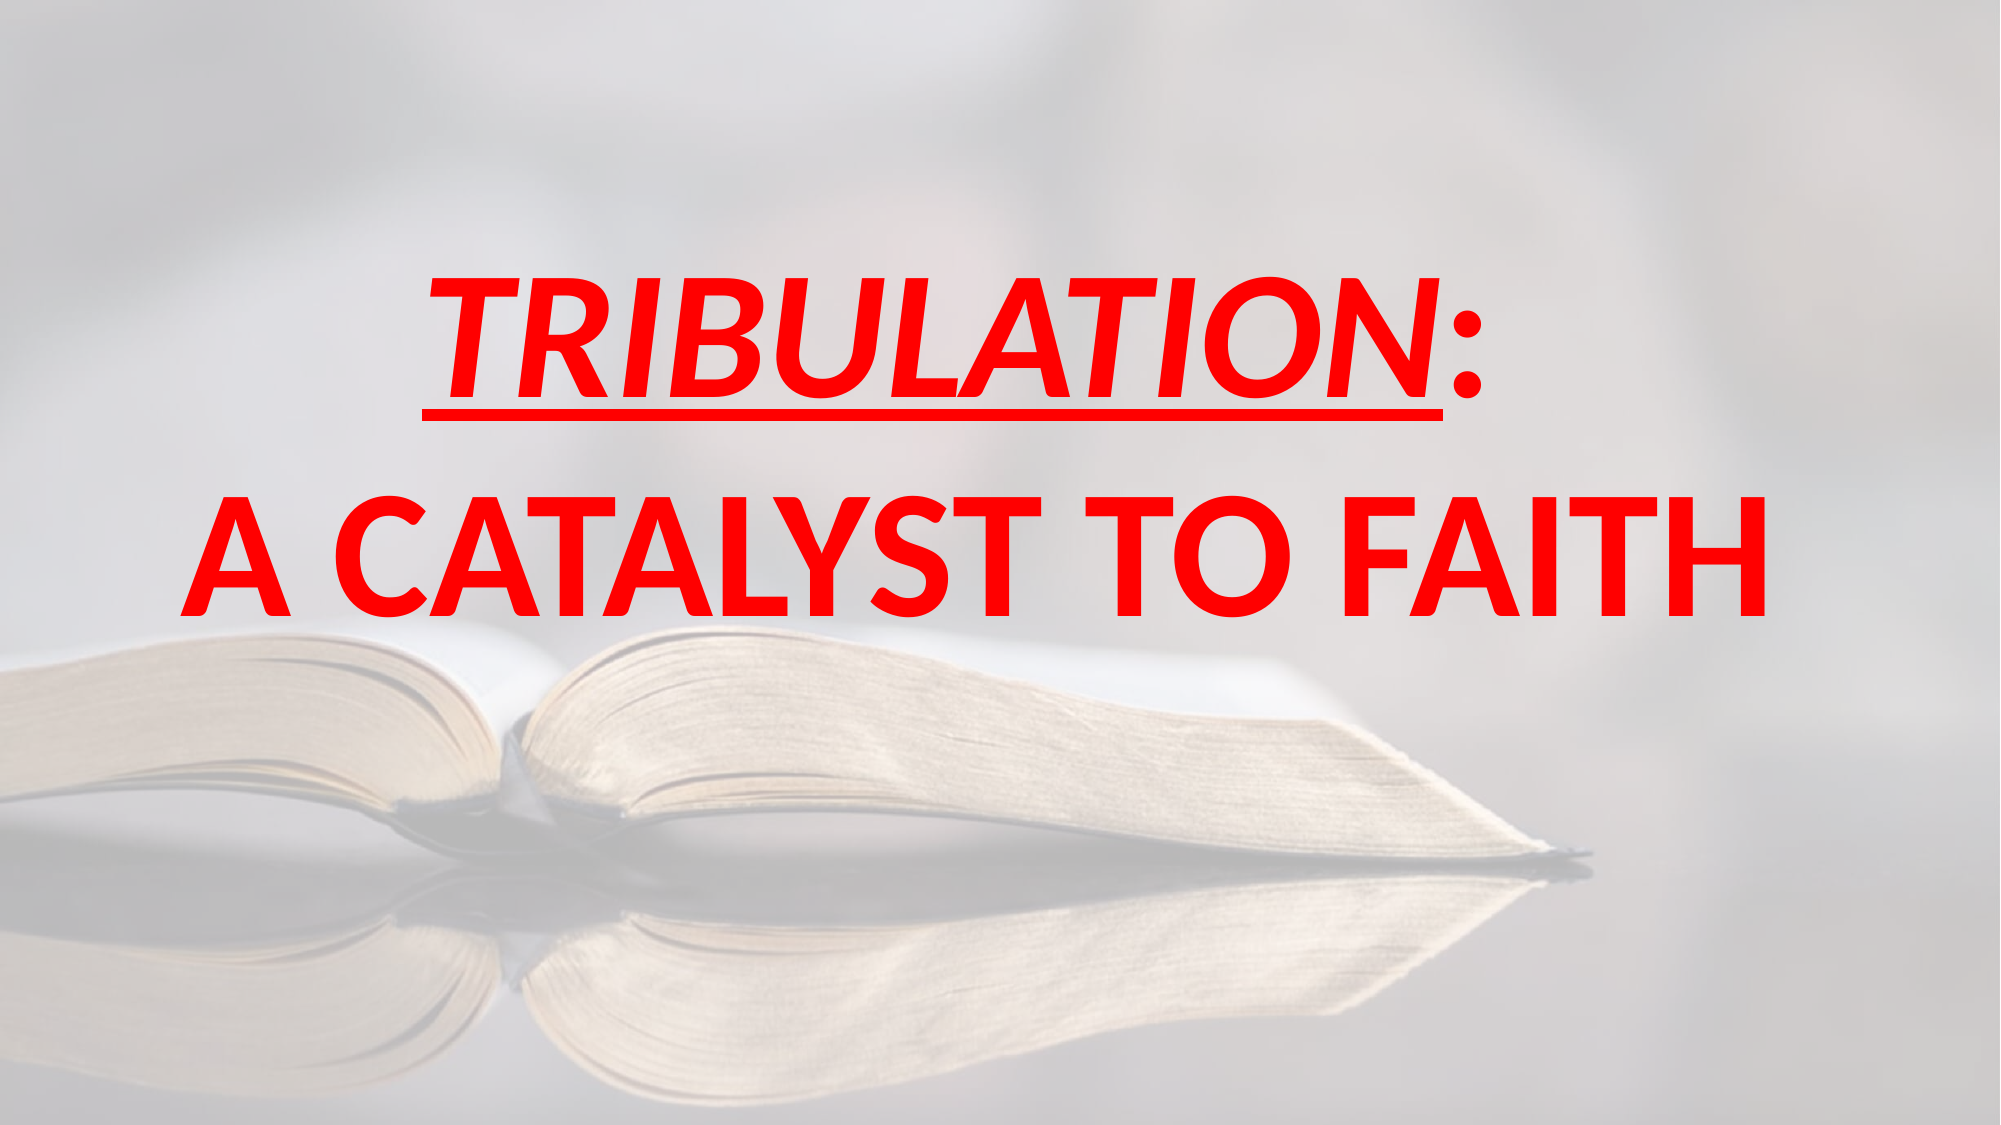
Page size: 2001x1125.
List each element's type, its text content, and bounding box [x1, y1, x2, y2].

list TRIBULATION: A CATALYST TO FAITH [115, 231, 1841, 946]
